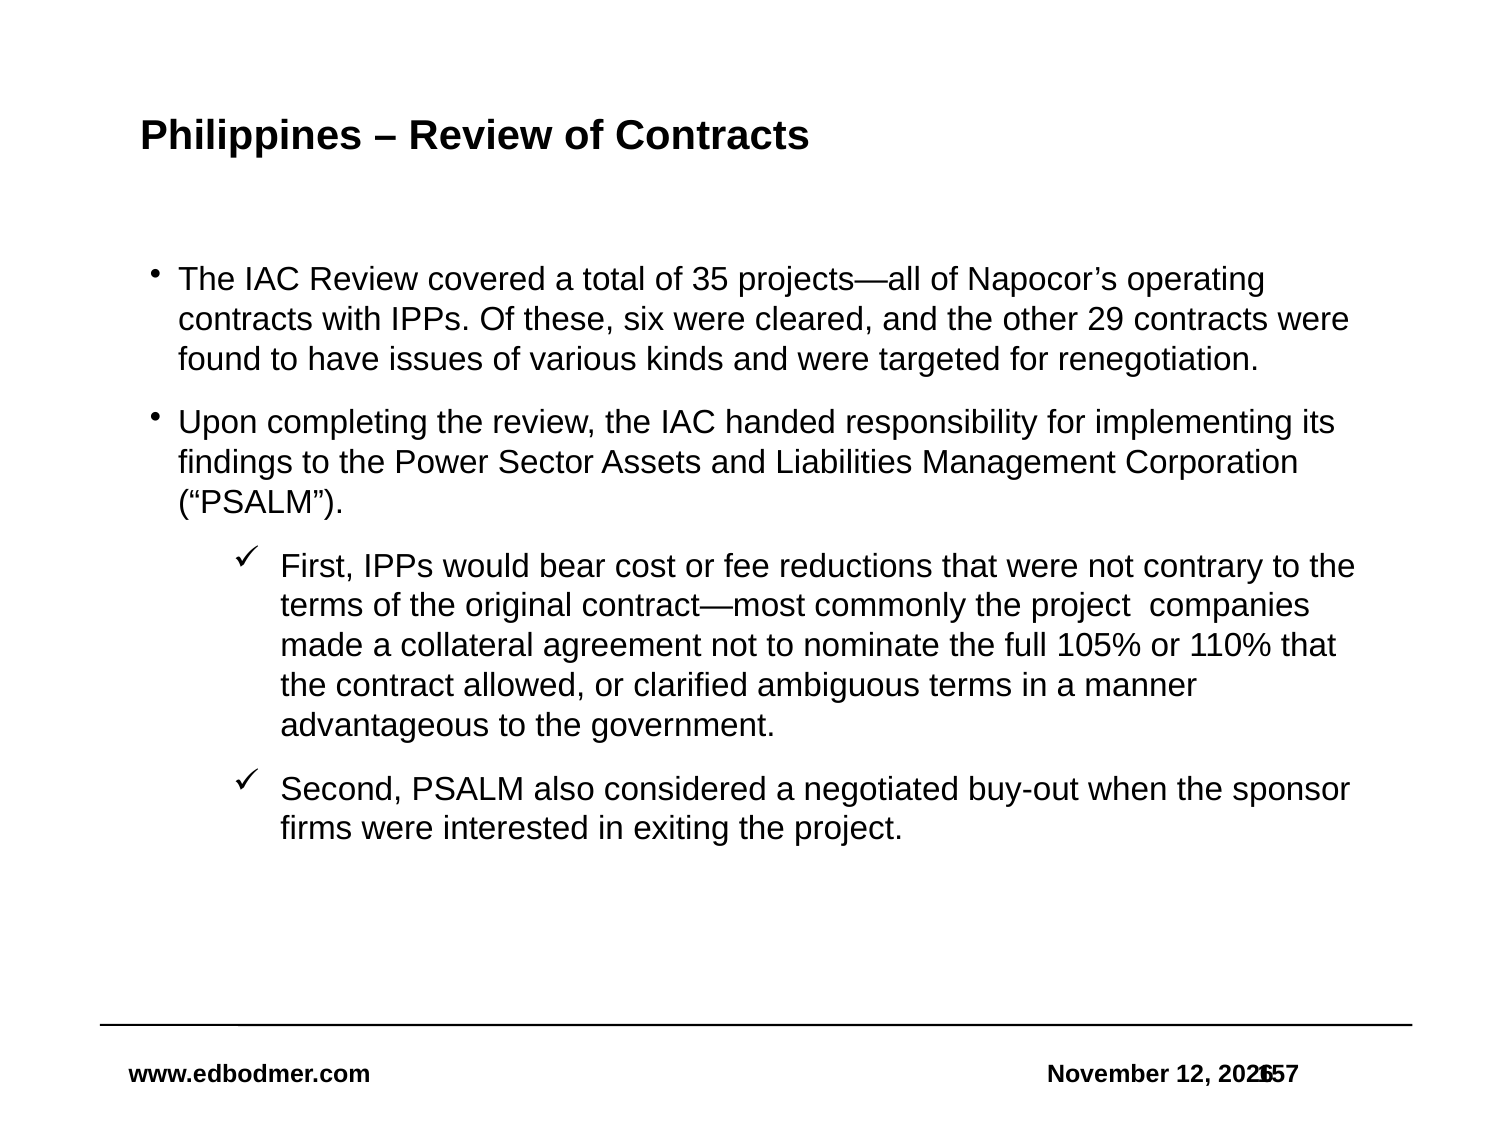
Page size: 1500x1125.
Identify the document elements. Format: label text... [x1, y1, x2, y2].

title Philippines – Review of Contracts [124, 99, 1288, 226]
list The IAC Review covered a total of 35 projects—all of Napocor’s operating contracts with IPPs. Of these, six were cleared, and the other 29 contracts were found to have issues of various kinds and were targeted for renegotiation. Upon completing the review, the IAC handed responsibility for implementing its findings to the Power Sector Assets and Liabilities Management Corporation (“PSALM”). First, IPPs would bear cost or fee reductions that were not contrary to the terms of the original contract—most commonly the project companies made a collateral agreement not to nominate the full 105% or 110% that the contract allowed, or clarified ambiguous terms in a manner advantageous to the government. Second, PSALM also considered a negotiated buy-out when the sponsor firms were interested in exiting the project. [124, 249, 1376, 1001]
